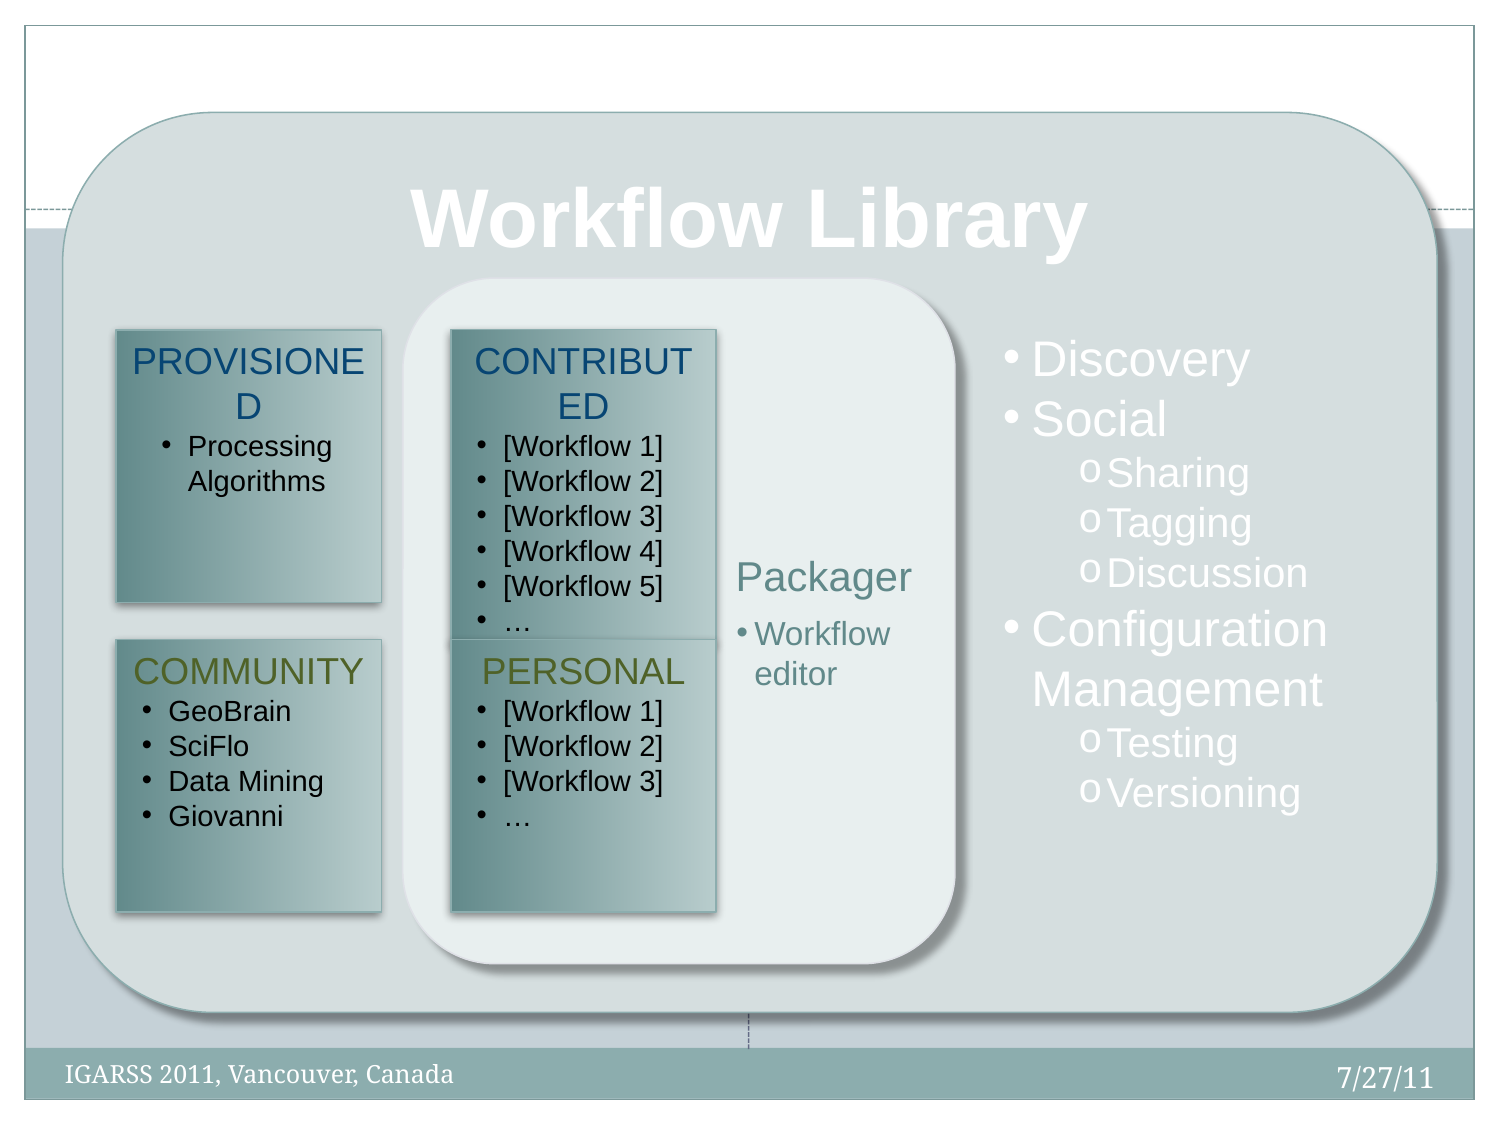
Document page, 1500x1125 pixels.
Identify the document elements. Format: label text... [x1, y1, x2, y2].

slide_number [950, 1051, 1450, 1112]
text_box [62, 112, 1438, 1013]
footer IGARSS 2011, Vancouver, Canada [50, 1051, 638, 1112]
